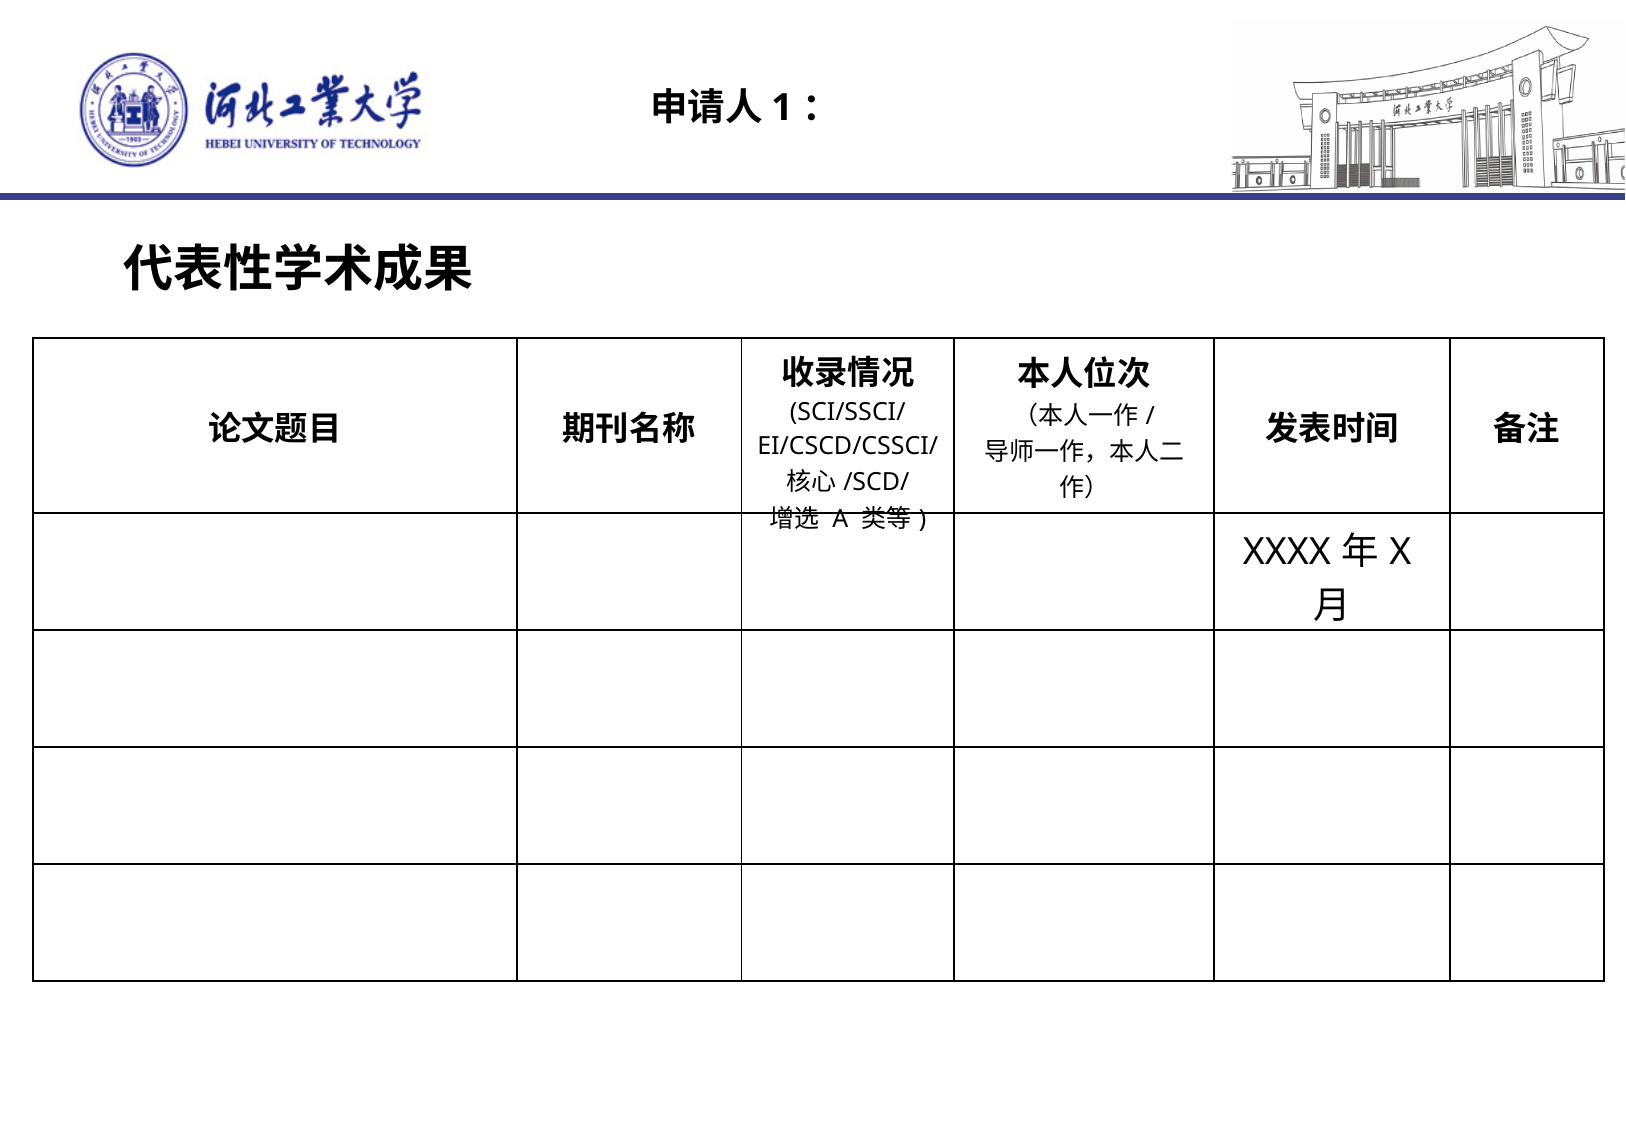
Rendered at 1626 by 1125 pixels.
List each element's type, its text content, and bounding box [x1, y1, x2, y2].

picture [56, 42, 454, 182]
table_cell [1451, 865, 1603, 980]
text_box 申请人1： [635, 75, 943, 136]
picture [1231, 18, 1625, 193]
table_cell [518, 865, 741, 980]
table_header 论文题目 [34, 339, 516, 512]
table_header 备注 [1451, 339, 1603, 512]
table_cell [34, 865, 516, 980]
table_cell [742, 514, 953, 629]
table_cell [955, 865, 1213, 980]
table_cell [34, 748, 516, 863]
table_cell [1215, 865, 1449, 980]
table_cell [955, 514, 1213, 629]
table_cell [1451, 748, 1603, 863]
text_box 代表性学术成果 [68, 229, 529, 305]
table_header 收录情况 (SCI/SSCI/ EI/CSCD/CSSCI/ 核心/SCD/ 增选 A 类等) [742, 339, 953, 512]
table_cell [34, 514, 516, 629]
table_cell [34, 631, 516, 746]
table_cell XXXX年X月 [1215, 514, 1449, 629]
table_cell [1451, 631, 1603, 746]
table_header 发表时间 [1215, 339, 1449, 512]
table_cell [518, 631, 741, 746]
table_cell [742, 865, 953, 980]
table_cell [1451, 514, 1603, 629]
table_header 本人位次 （本人一作/ 导师一作，本人二作） [955, 339, 1213, 512]
table_cell [1215, 631, 1449, 746]
table_header 期刊名称 [518, 339, 741, 512]
table_cell [1215, 748, 1449, 863]
table_cell [518, 514, 741, 629]
table_cell [955, 631, 1213, 746]
table_cell [742, 631, 953, 746]
table_cell [518, 748, 741, 863]
table_cell [742, 748, 953, 863]
table_cell [955, 748, 1213, 863]
